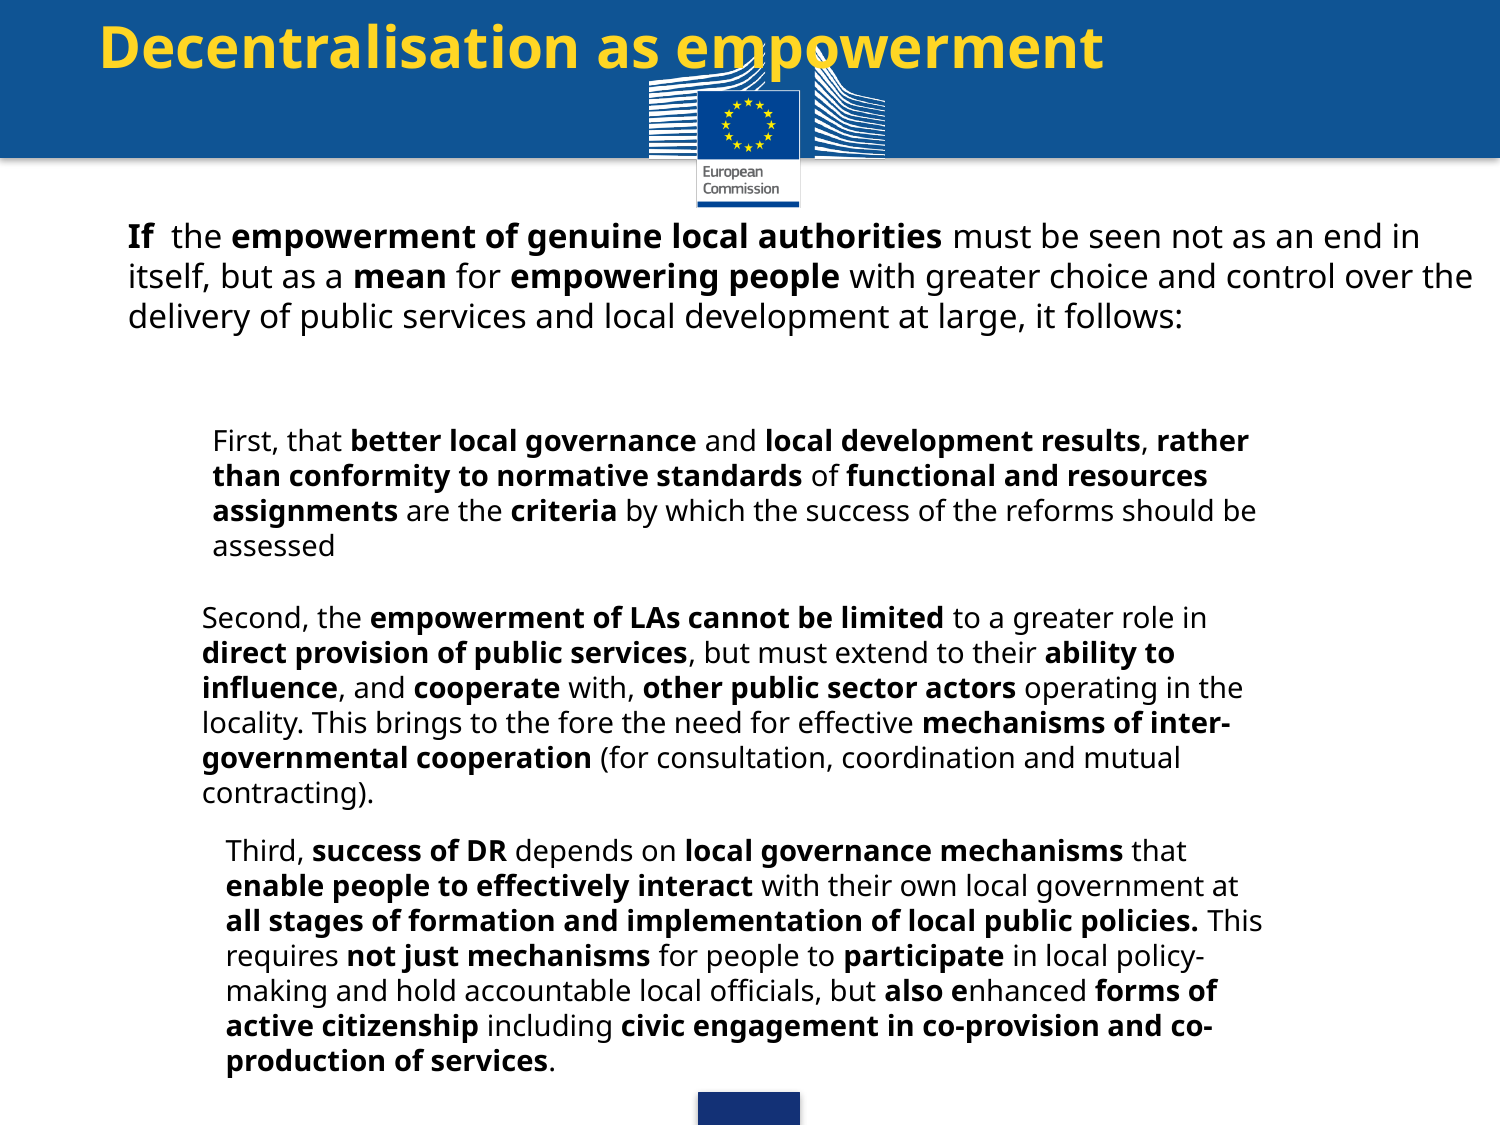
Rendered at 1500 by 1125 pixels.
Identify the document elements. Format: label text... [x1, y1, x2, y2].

list If the empowerment of genuine local authorities must be seen not as an end in itself, but as a mean for empowering people with greater choice and control over the delivery of public services and local development at large, it follows: [56, 208, 1495, 350]
text_box First, that better local governance and local development results, rather than conformity to normative standards of functional and resources assignments are the criteria by which the success of the reforms should be assessed [197, 415, 1306, 570]
picture [649, 88, 885, 208]
text_box Third, success of DR depends on local governance mechanisms that enable people to effectively interact with their own local government at all stages of formation and implementation of local public policies. This requires not just mechanisms for people to participate in local policy-making and hold accountable local officials, but also enhanced forms of active citizenship including civic engagement in co-provision and co-production of services. [135, 824, 1289, 1085]
text_box Decentralisation as empowerment [83, 2, 1121, 88]
text_box Second, the empowerment of LAs cannot be limited to a greater role in direct provision of public services, but must extend to their ability to influence, and cooperate with, other public sector actors operating in the locality. This brings to the fore the need for effective mechanisms of inter-governmental cooperation (for consultation, coordination and mutual contracting). [112, 591, 1306, 817]
